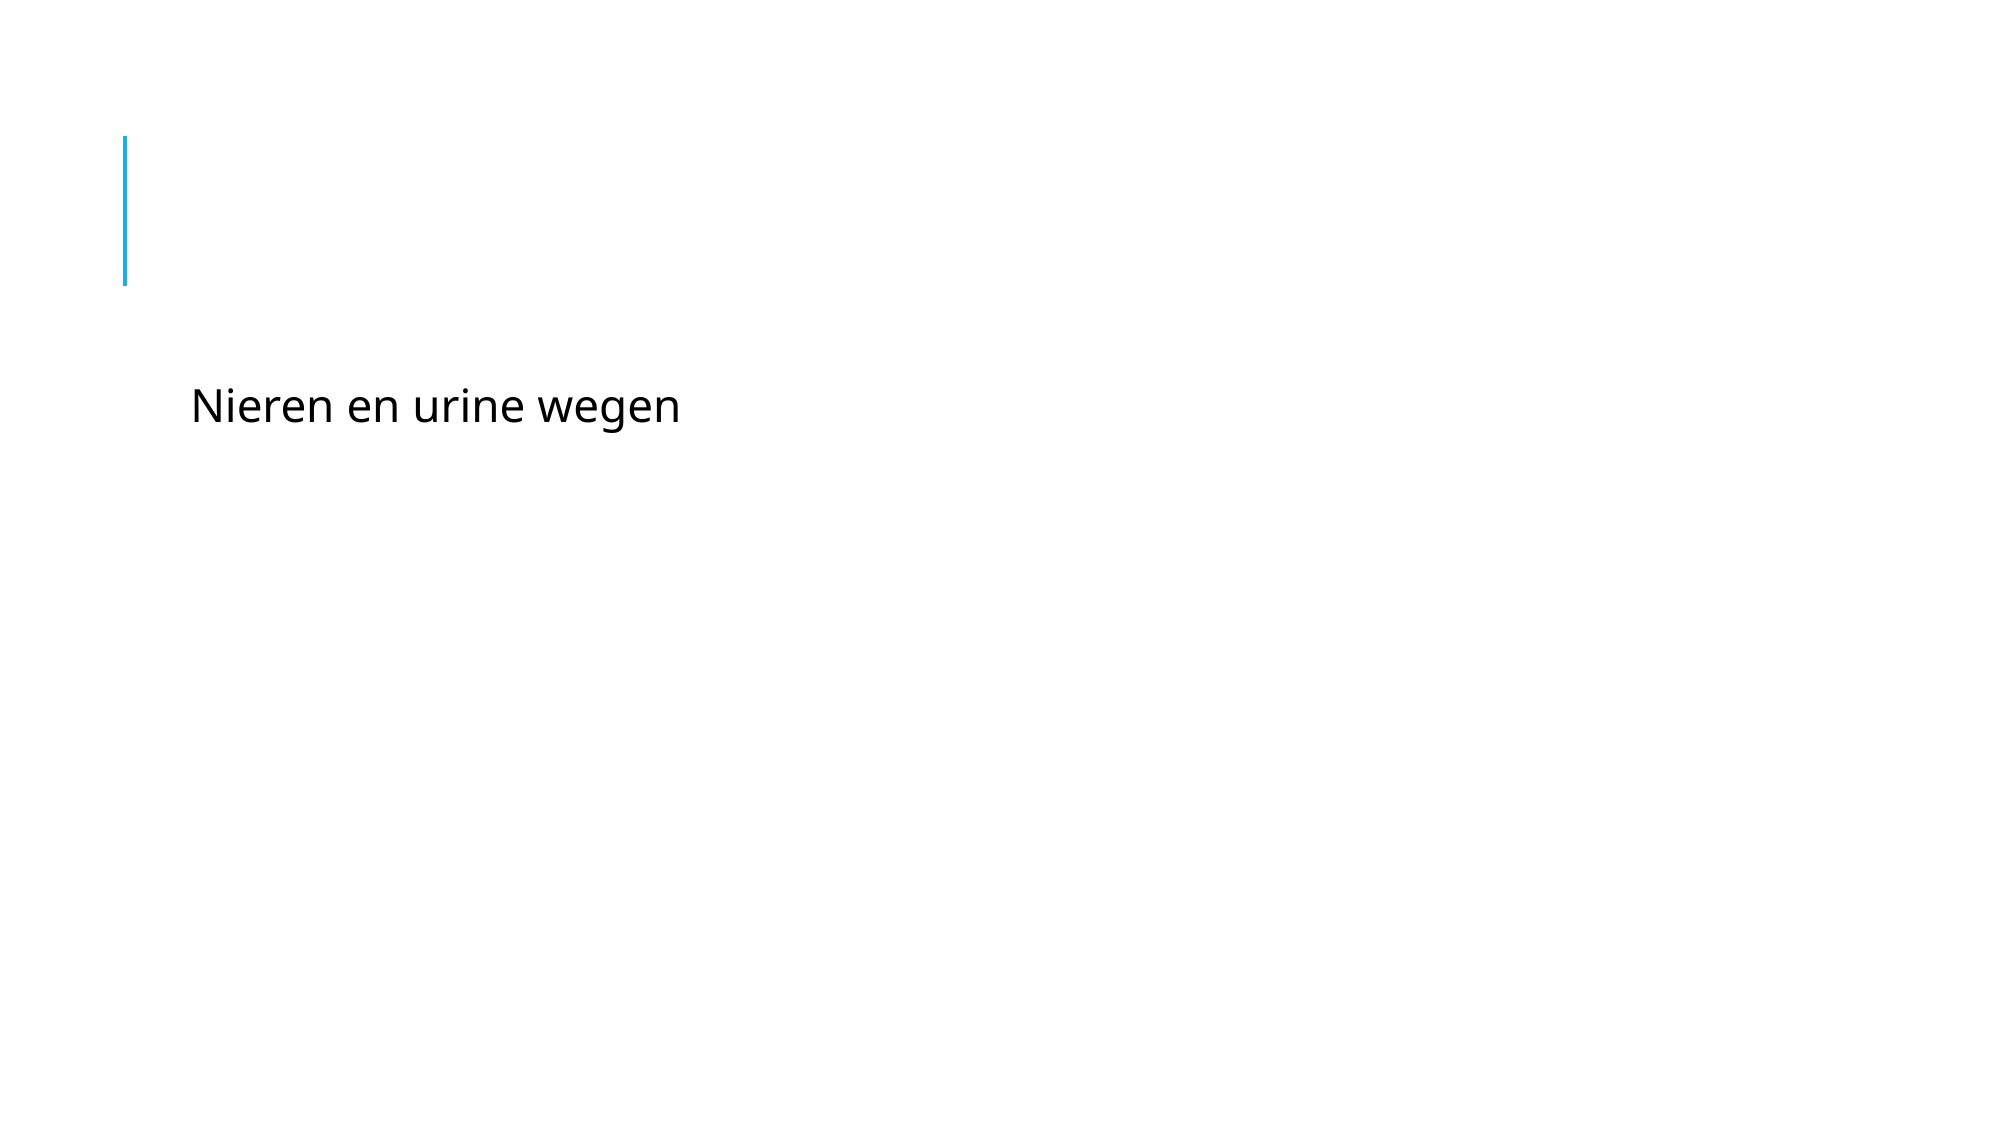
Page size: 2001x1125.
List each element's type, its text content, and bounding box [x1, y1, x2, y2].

list Nieren en urine wegen [168, 375, 1763, 1035]
